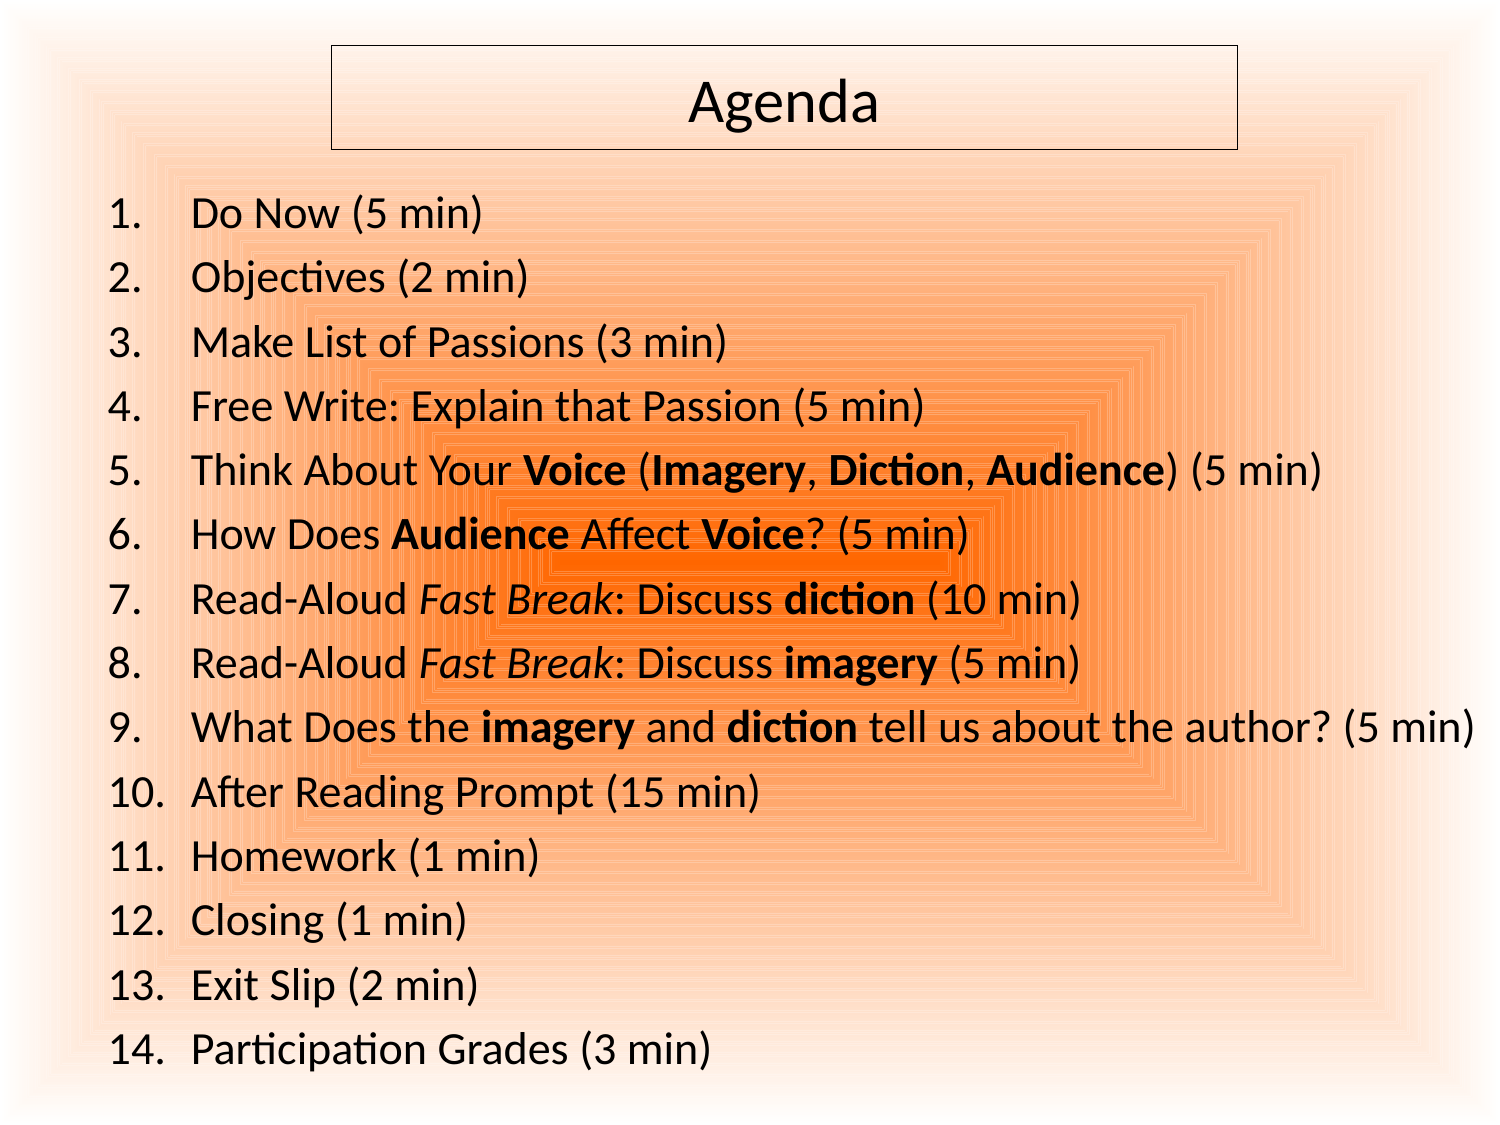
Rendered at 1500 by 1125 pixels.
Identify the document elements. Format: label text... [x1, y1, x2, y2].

text_box Agenda [331, 45, 1238, 150]
list Do Now (5 min) Objectives (2 min) Make List of Passions (3 min) Free Write: Explain that Passion (5 min) Think About Your Voice (Imagery, Diction, Audience) (5 min) How Does Audience Affect Voice? (5 min) Read-Aloud Fast Break: Discuss diction (10 min) Read-Aloud Fast Break: Discuss imagery (5 min) What Does the imagery and diction tell us about the author? (5 min) After Reading Prompt (15 min) Homework (1 min) Closing (1 min) Exit Slip (2 min) Participation Grades (3 min) [75, 174, 1500, 1100]
